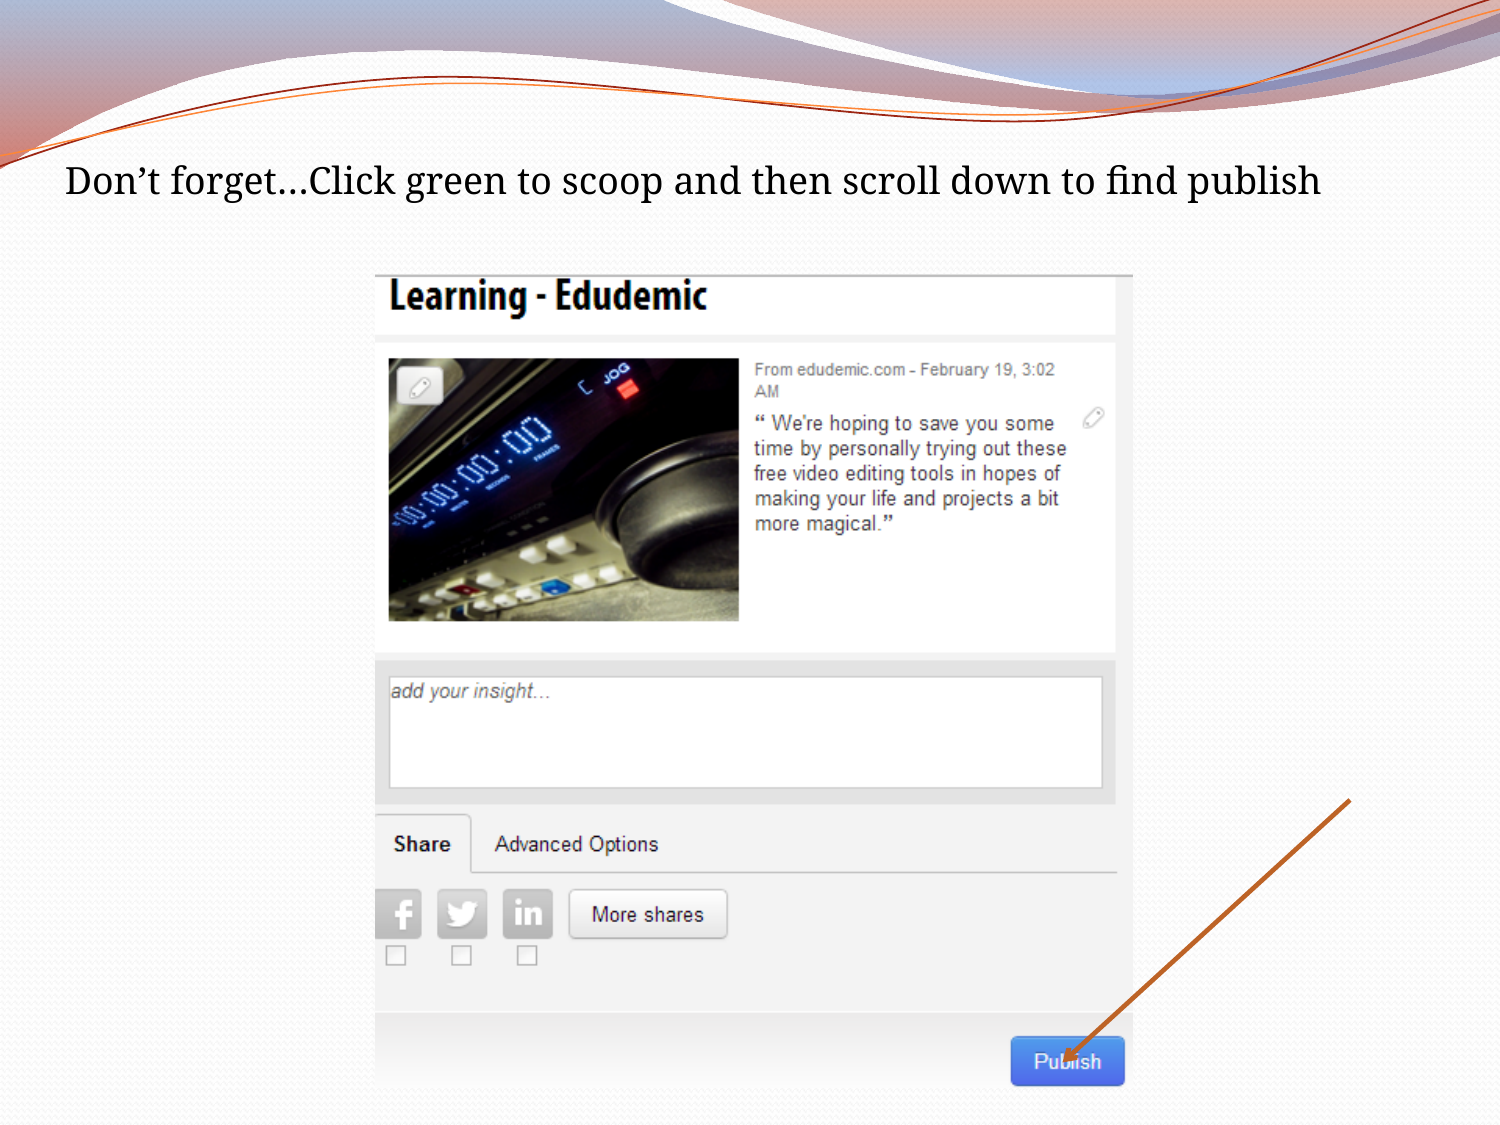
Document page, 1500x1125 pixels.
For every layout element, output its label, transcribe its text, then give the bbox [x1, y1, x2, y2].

text_box Don’t forget…Click green to scoop and then scroll down to find publish [49, 149, 1338, 210]
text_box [1062, 799, 1351, 1063]
picture [374, 274, 1133, 1088]
